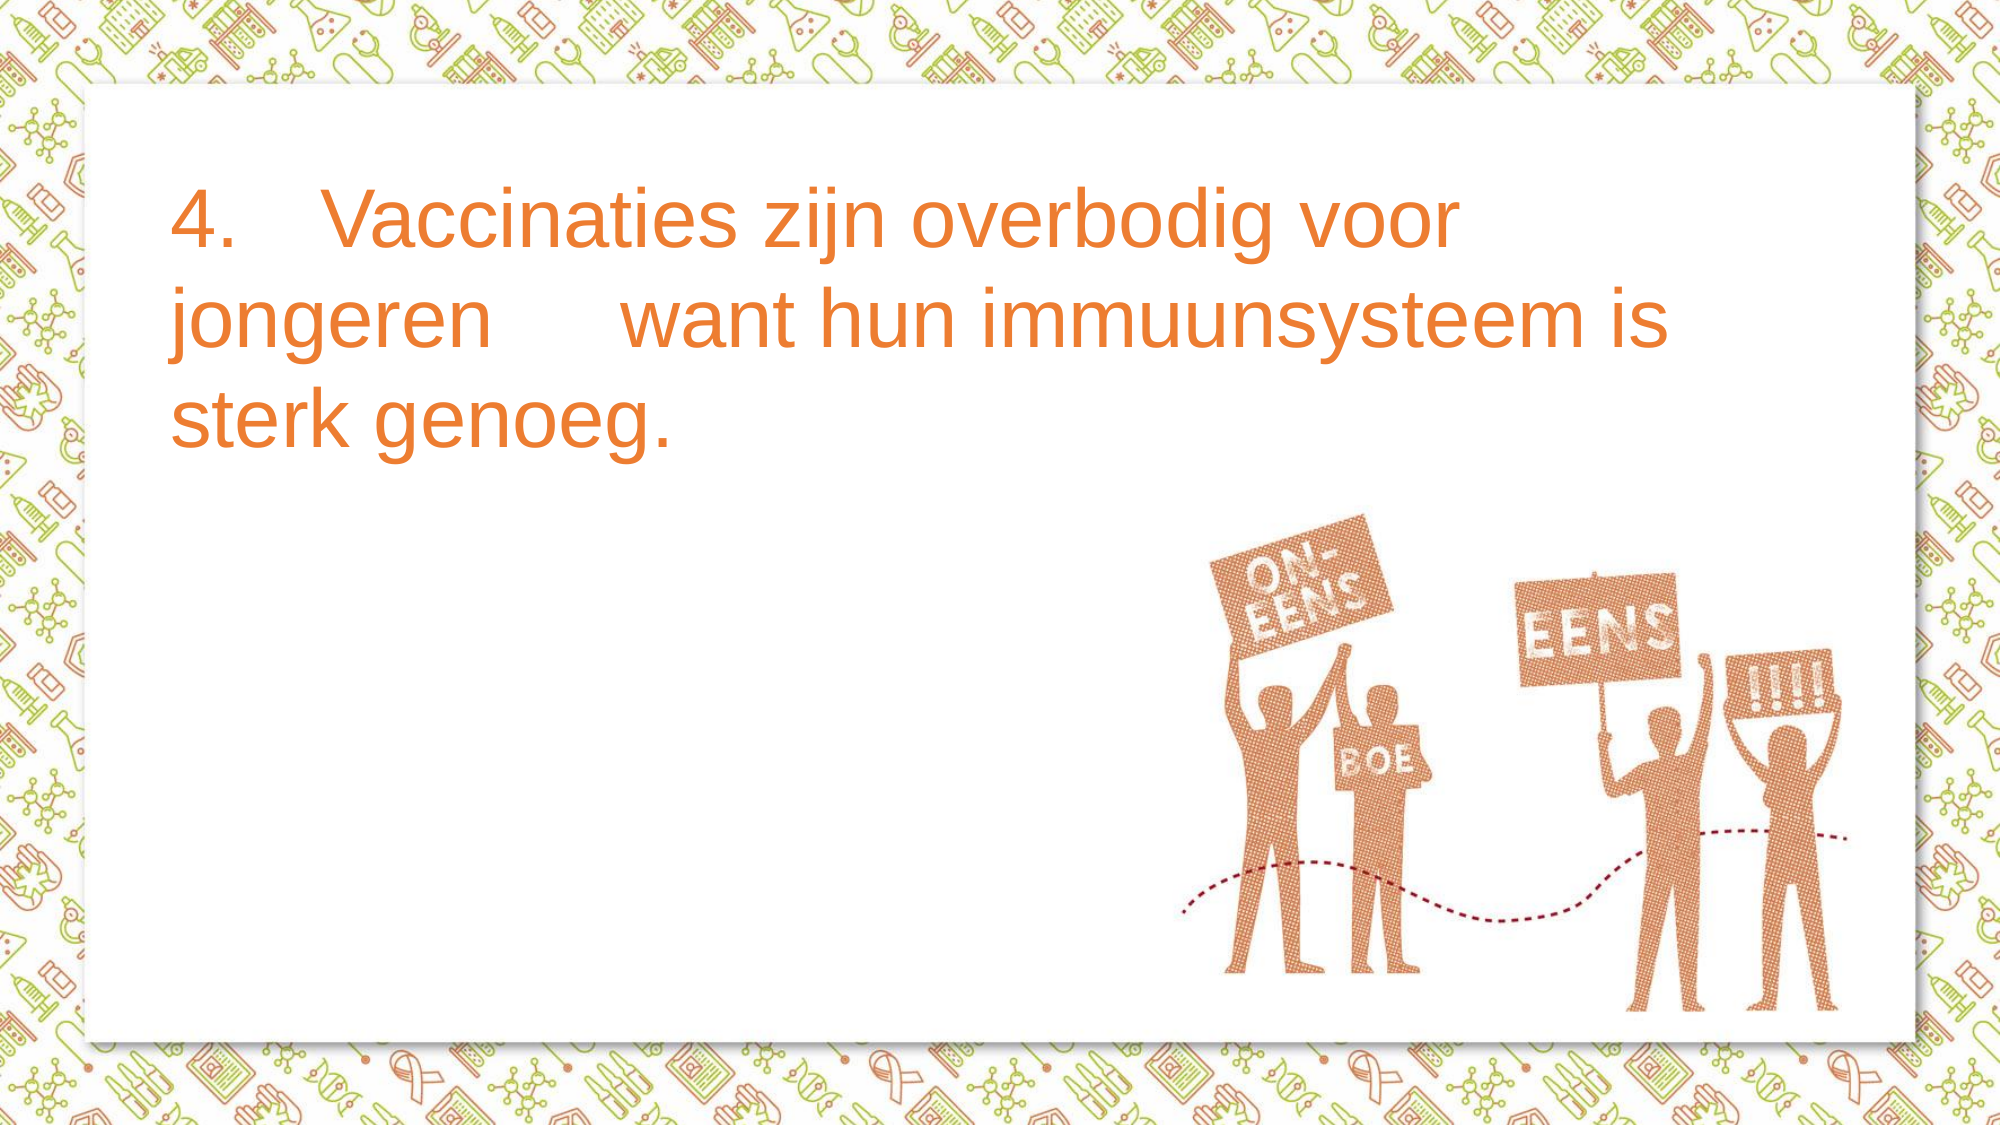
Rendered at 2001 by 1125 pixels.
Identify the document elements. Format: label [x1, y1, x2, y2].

list [0, 0, 2000, 1125]
